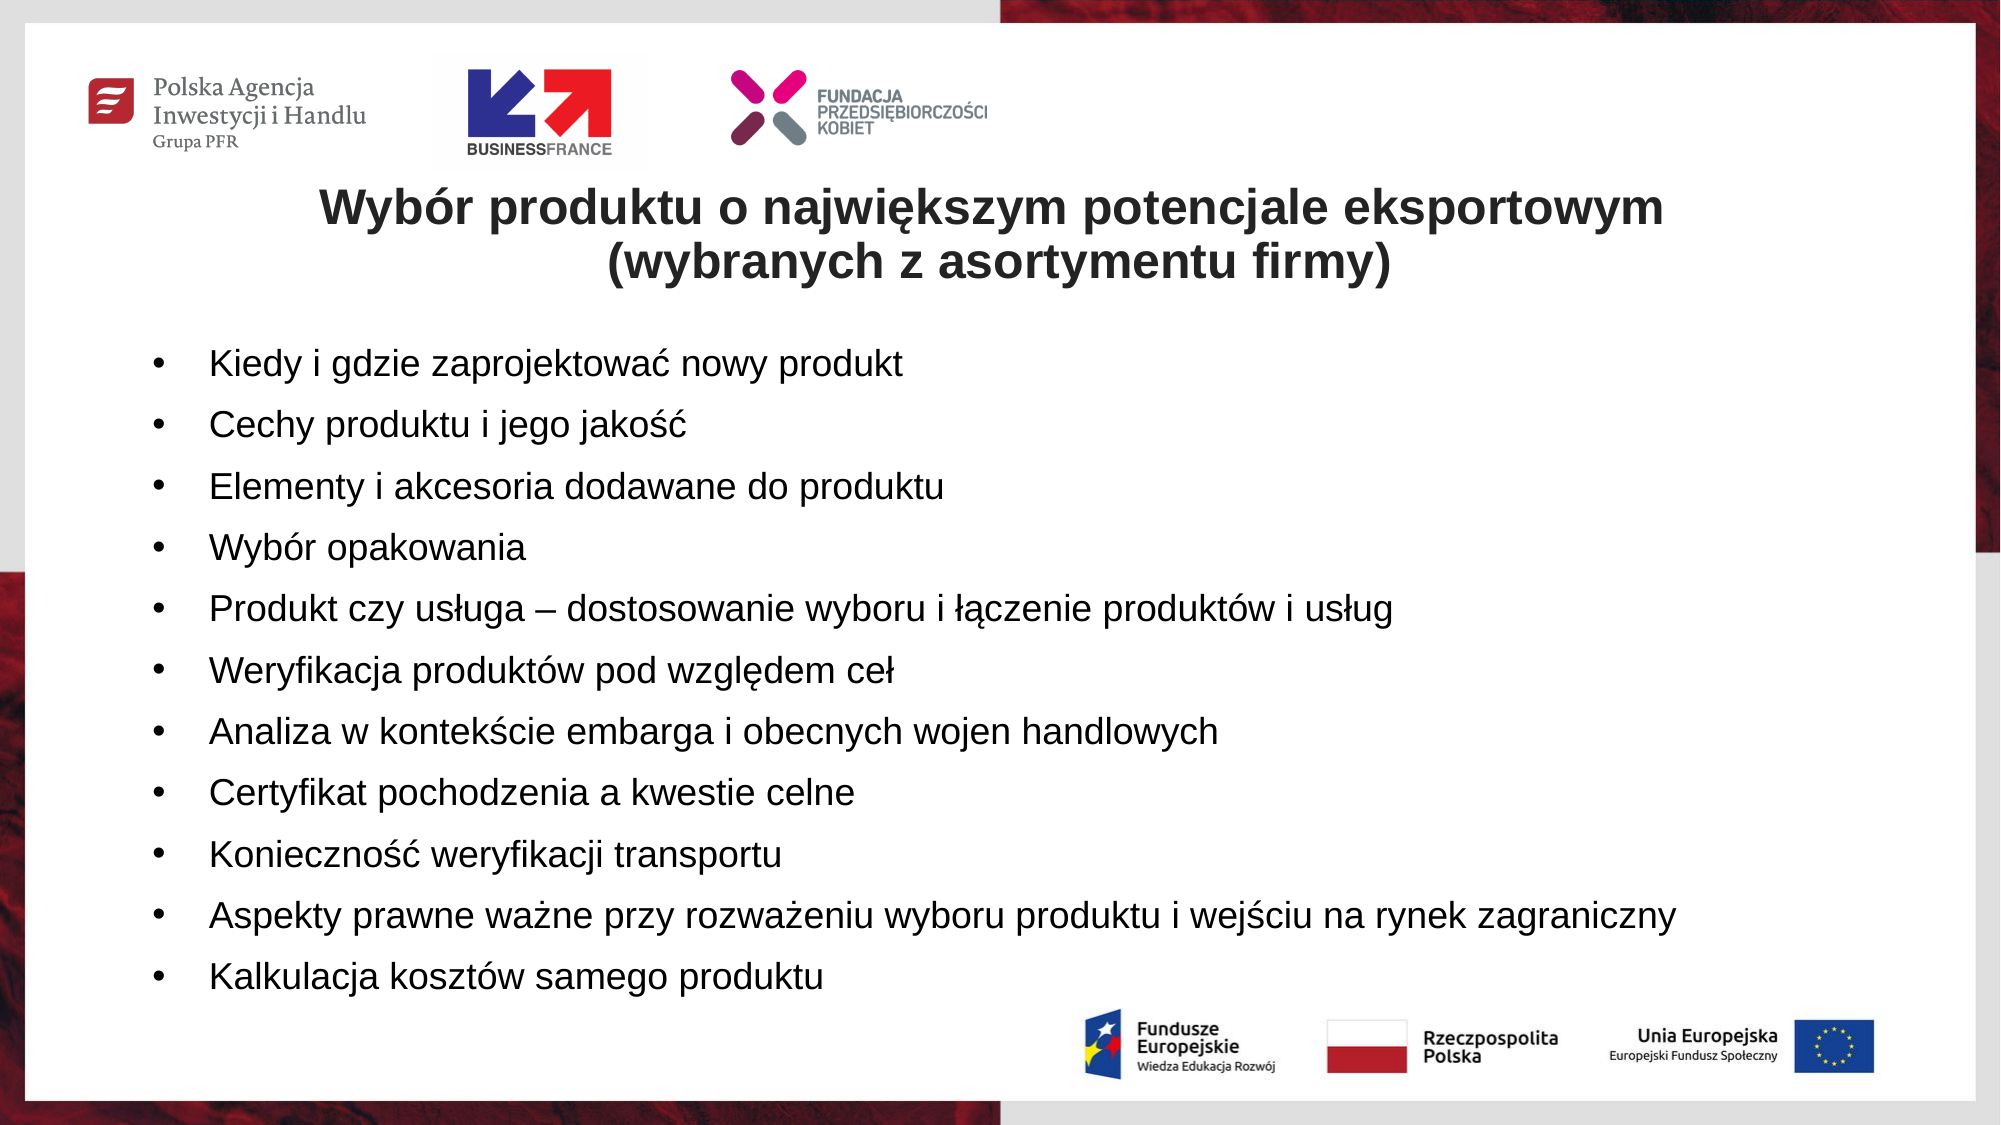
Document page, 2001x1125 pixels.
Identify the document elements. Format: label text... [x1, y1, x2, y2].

picture [0, 0, 2001, 1125]
list Kiedy i gdzie zaprojektować nowy produkt Cechy produktu i jego jakość Elementy i akcesoria dodawane do produktu Wybór opakowania Produkt czy usługa – dostosowanie wyboru i łączenie produktów i usług Weryfikacja produktów pod względem ceł Analiza w kontekście embarga i obecnych wojen handlowych Certyfikat pochodzenia a kwestie celne Konieczność weryfikacji transportu Aspekty prawne ważne przy rozważeniu wyboru produktu i wejściu na rynek zagraniczny Kalkulacja kosztów samego produktu [137, 336, 1863, 1003]
title Wybór produktu o największym potencjale eksportowym (wybranych z asortymentu firmy) [176, 105, 1823, 298]
